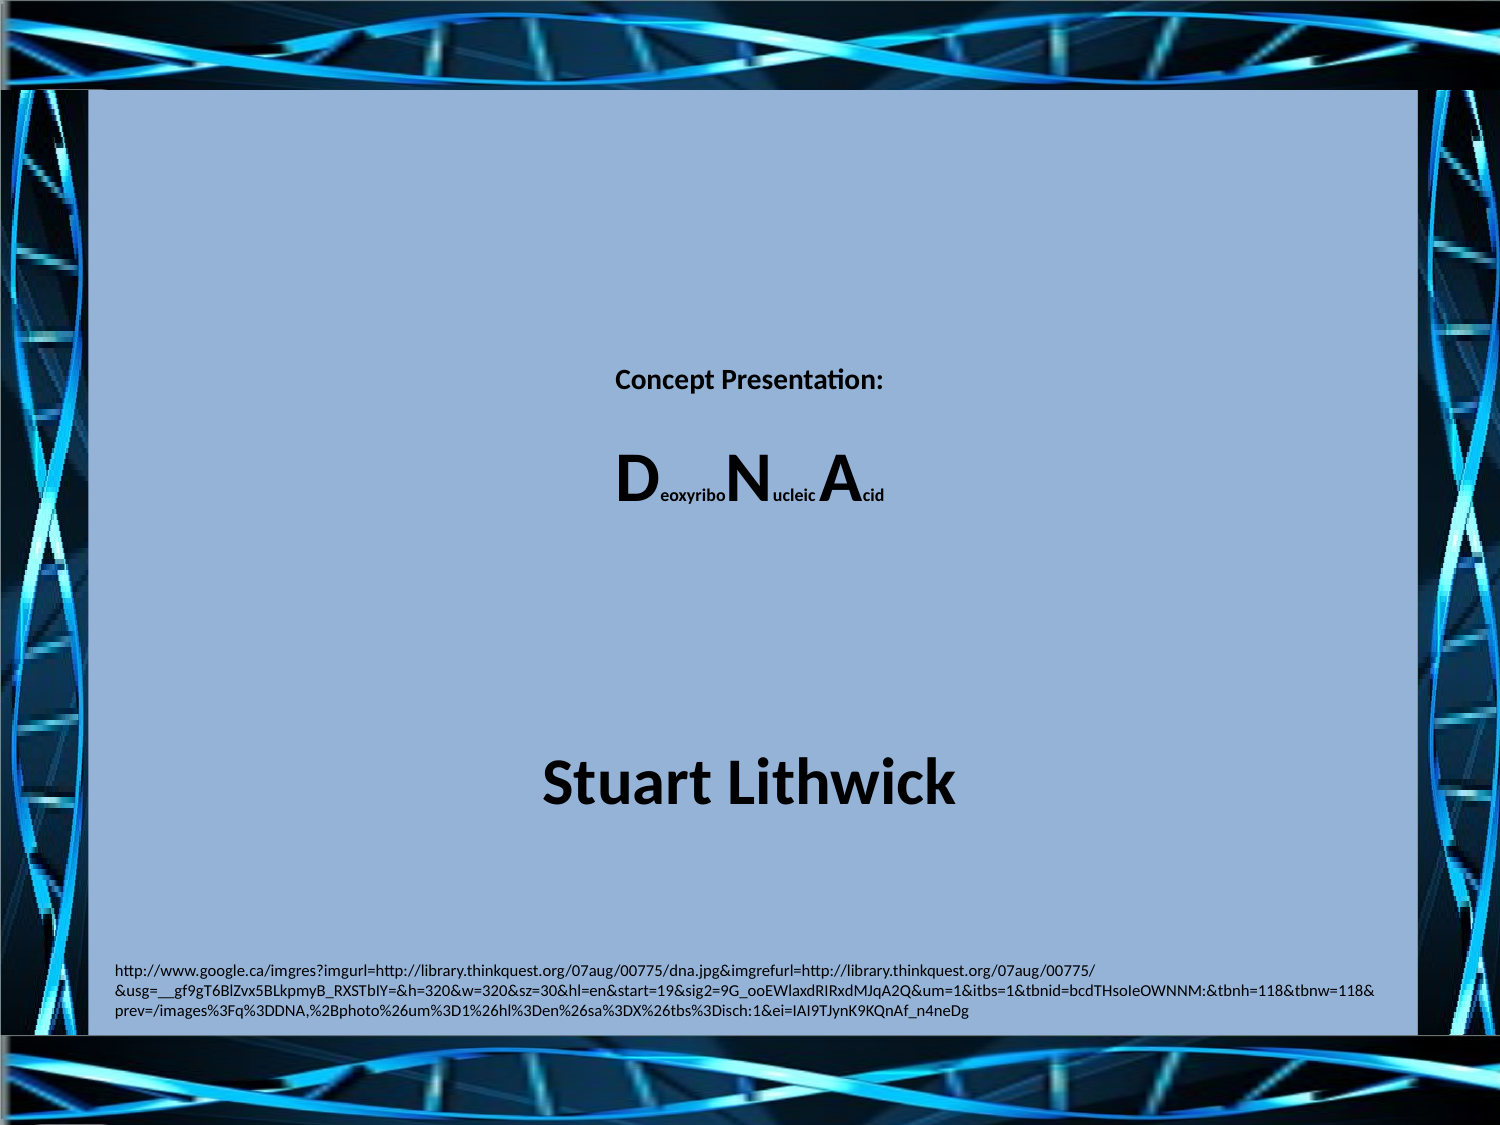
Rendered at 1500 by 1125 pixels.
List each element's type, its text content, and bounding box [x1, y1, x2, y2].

title Concept Presentation: DeoxyriboNucleic Acid [112, 349, 704, 591]
title Concept Presentation: DeoxyriboNucleic Acid [809, 349, 1388, 591]
text_box http://www.google.ca/imgres?imgurl=http://library.thinkquest.org/07aug/00775/dna.jpg&imgrefurl=http://library.thinkquest.org/07aug/00775/&usg=__gf9gT6BlZvx5BLkpmyB_RXSTbIY=&h=320&w=320&sz=30&hl=en&start=19&sig2=9G_ooEWlaxdRIRxdMJqA2Q&um=1&itbs=1&tbnid=bcdTHsoIeOWNNM:&tbnh=118&tbnw=118&prev=/images%3Fq%3DDNA,%2Bphoto%26um%3D1%26hl%3Den%26sa%3DX%26tbs%3Disch:1&ei=IAI9TJynK9KQnAf_n4neDg [807, 952, 1400, 1027]
subtitle Stuart Lithwick [807, 637, 1275, 925]
text_box http://www.google.ca/imgres?imgurl=http://library.thinkquest.org/07aug/00775/dna.jpg&imgrefurl=http://library.thinkquest.org/07aug/00775/&usg=__gf9gT6BlZvx5BLkpmyB_RXSTbIY=&h=320&w=320&sz=30&hl=en&start=19&sig2=9G_ooEWlaxdRIRxdMJqA2Q&um=1&itbs=1&tbnid=bcdTHsoIeOWNNM:&tbnh=118&tbnw=118&prev=/images%3Fq%3DDNA,%2Bphoto%26um%3D1%26hl%3Den%26sa%3DX%26tbs%3Disch:1&ei=IAI9TJynK9KQnAf_n4neDg [100, 952, 705, 1027]
subtitle Stuart Lithwick [225, 637, 705, 925]
picture [0, 0, 1500, 1125]
